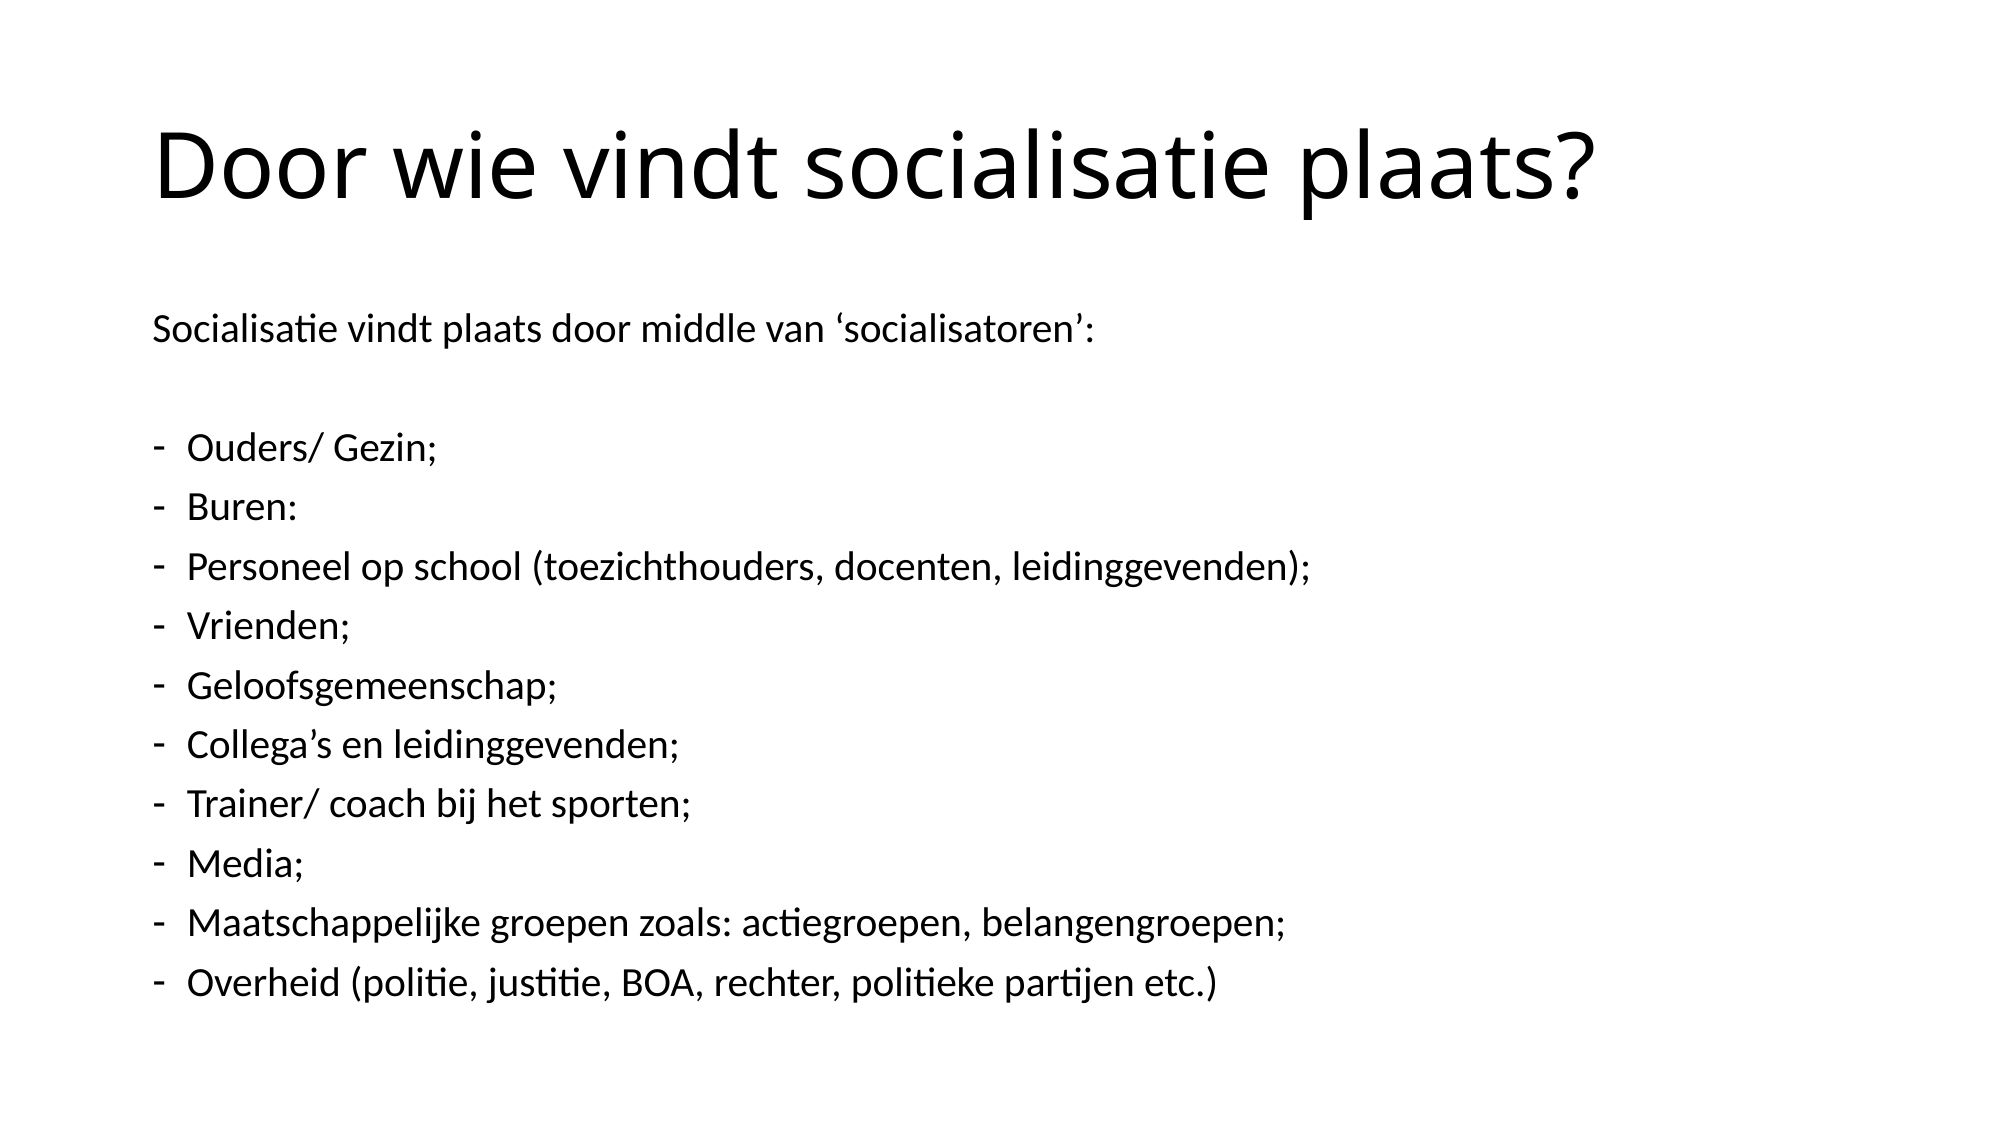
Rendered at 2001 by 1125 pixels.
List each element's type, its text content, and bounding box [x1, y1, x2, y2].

list Socialisatie vindt plaats door middle van ‘socialisatoren’: Ouders/ Gezin; Buren: Personeel op school (toezichthouders, docenten, leidinggevenden); Vrienden; Geloofsgemeenschap; Collega’s en leidinggevenden; Trainer/ coach bij het sporten; Media; Maatschappelijke groepen zoals: actiegroepen, belangengroepen; Overheid (politie, justitie, BOA, rechter, politieke partijen etc.) [137, 299, 1863, 1014]
title Door wie vindt socialisatie plaats? [137, 59, 1863, 278]
